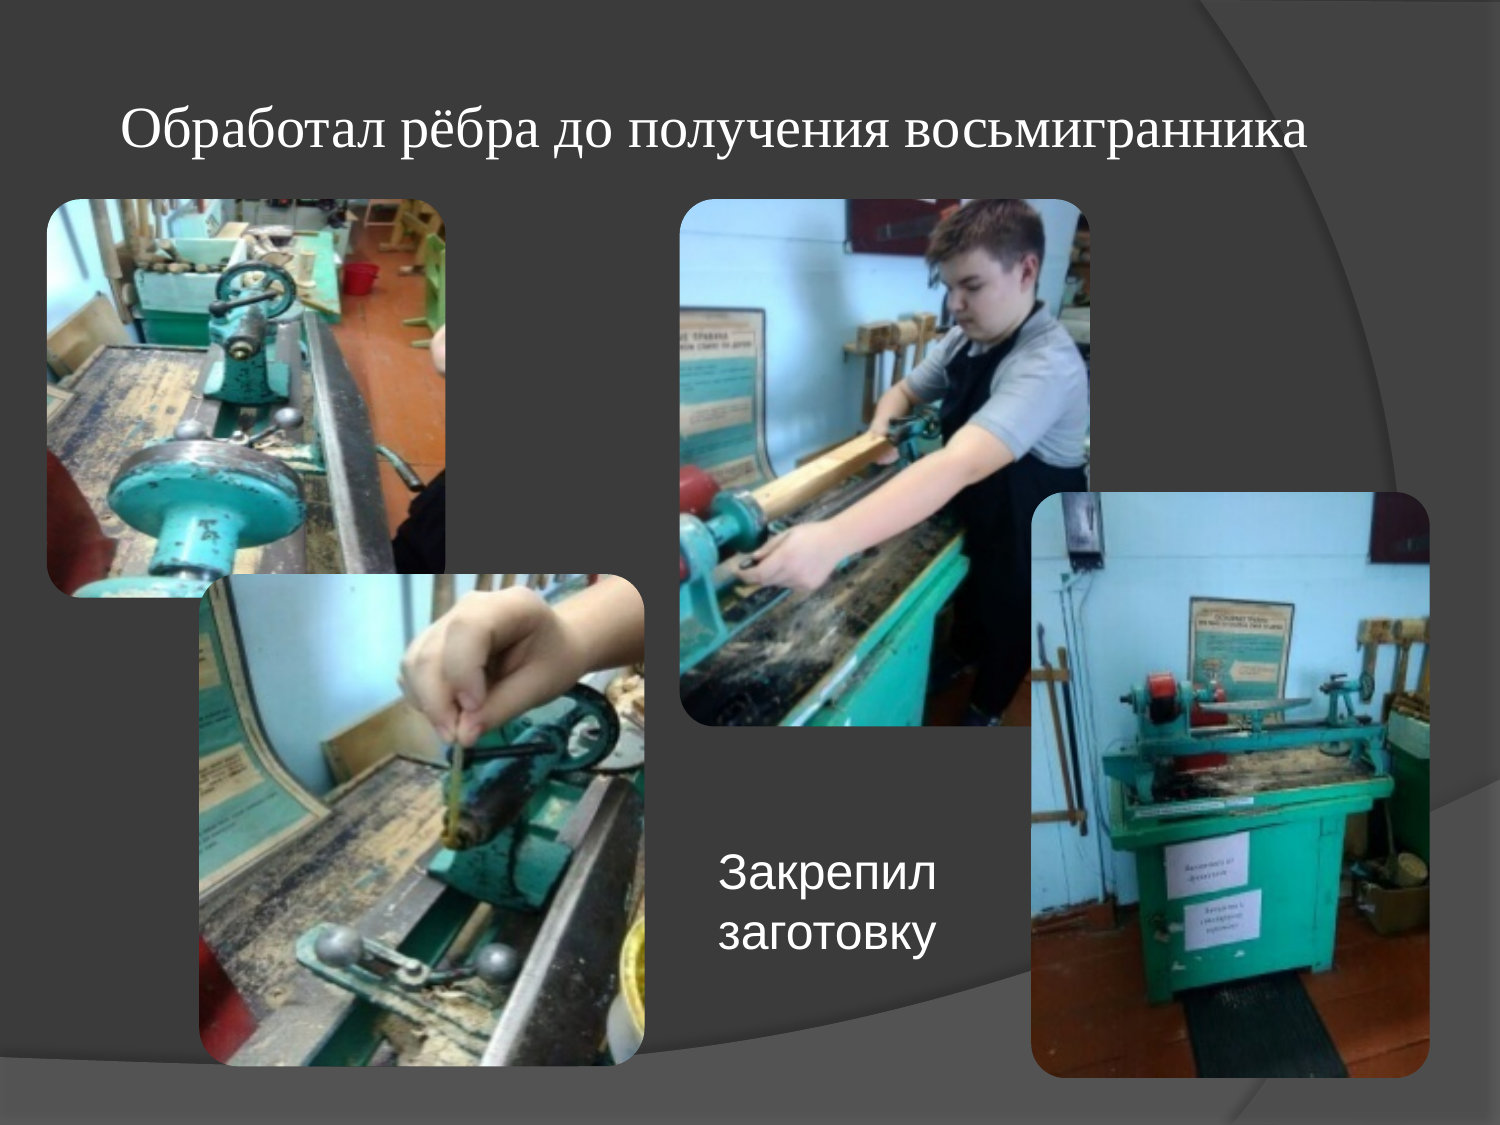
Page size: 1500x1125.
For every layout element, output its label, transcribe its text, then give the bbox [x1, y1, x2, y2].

text_box Обработал рёбра до получения восьмигранника [105, 82, 1372, 167]
picture [679, 198, 1091, 727]
picture [1031, 491, 1430, 1079]
text_box Закрепил заготовку [703, 831, 1020, 967]
picture [46, 198, 446, 598]
picture [198, 573, 645, 1067]
